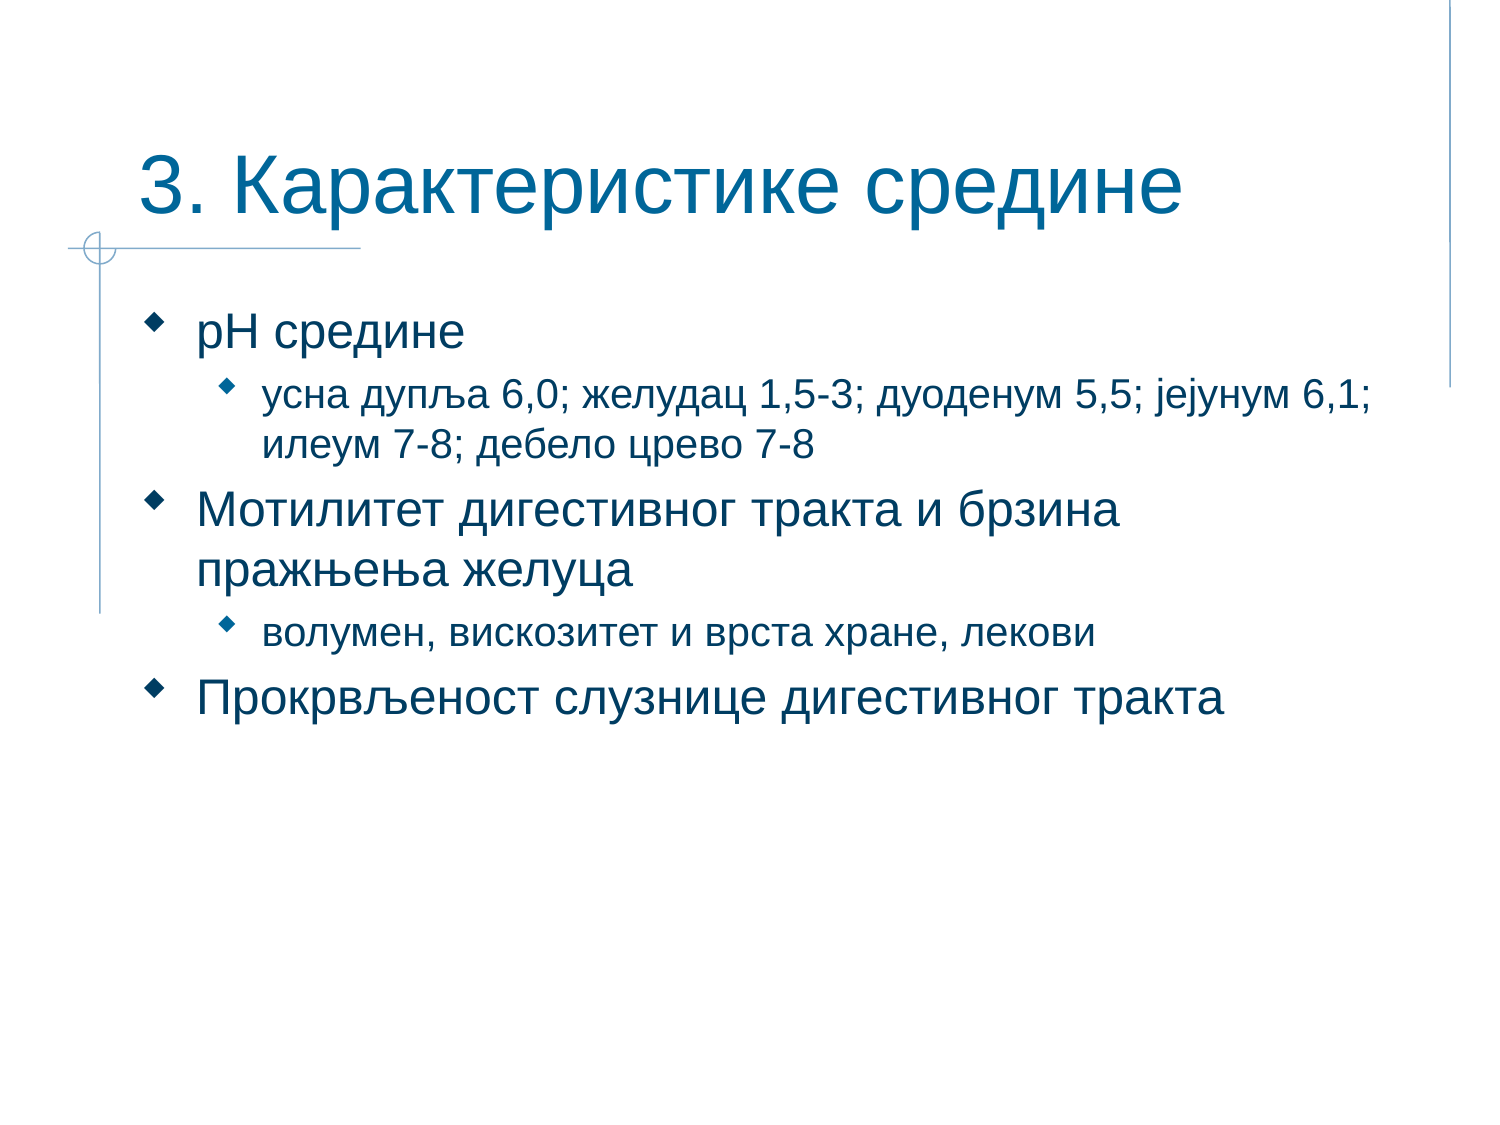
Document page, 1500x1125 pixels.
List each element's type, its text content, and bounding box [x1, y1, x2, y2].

title 3. Карактеристике средине [123, 49, 1500, 238]
list pH средине усна дупља 6,0; желудац 1,5-3; дуоденум 5,5; јејунум 6,1; илеум 7-8; дебело црево 7-8 Мотилитет дигестивног тракта и брзина пражњења желуца волумен, вискозитет и врста хране, лекови Прокрвљеност слузнице дигестивног тракта [124, 290, 1400, 1026]
